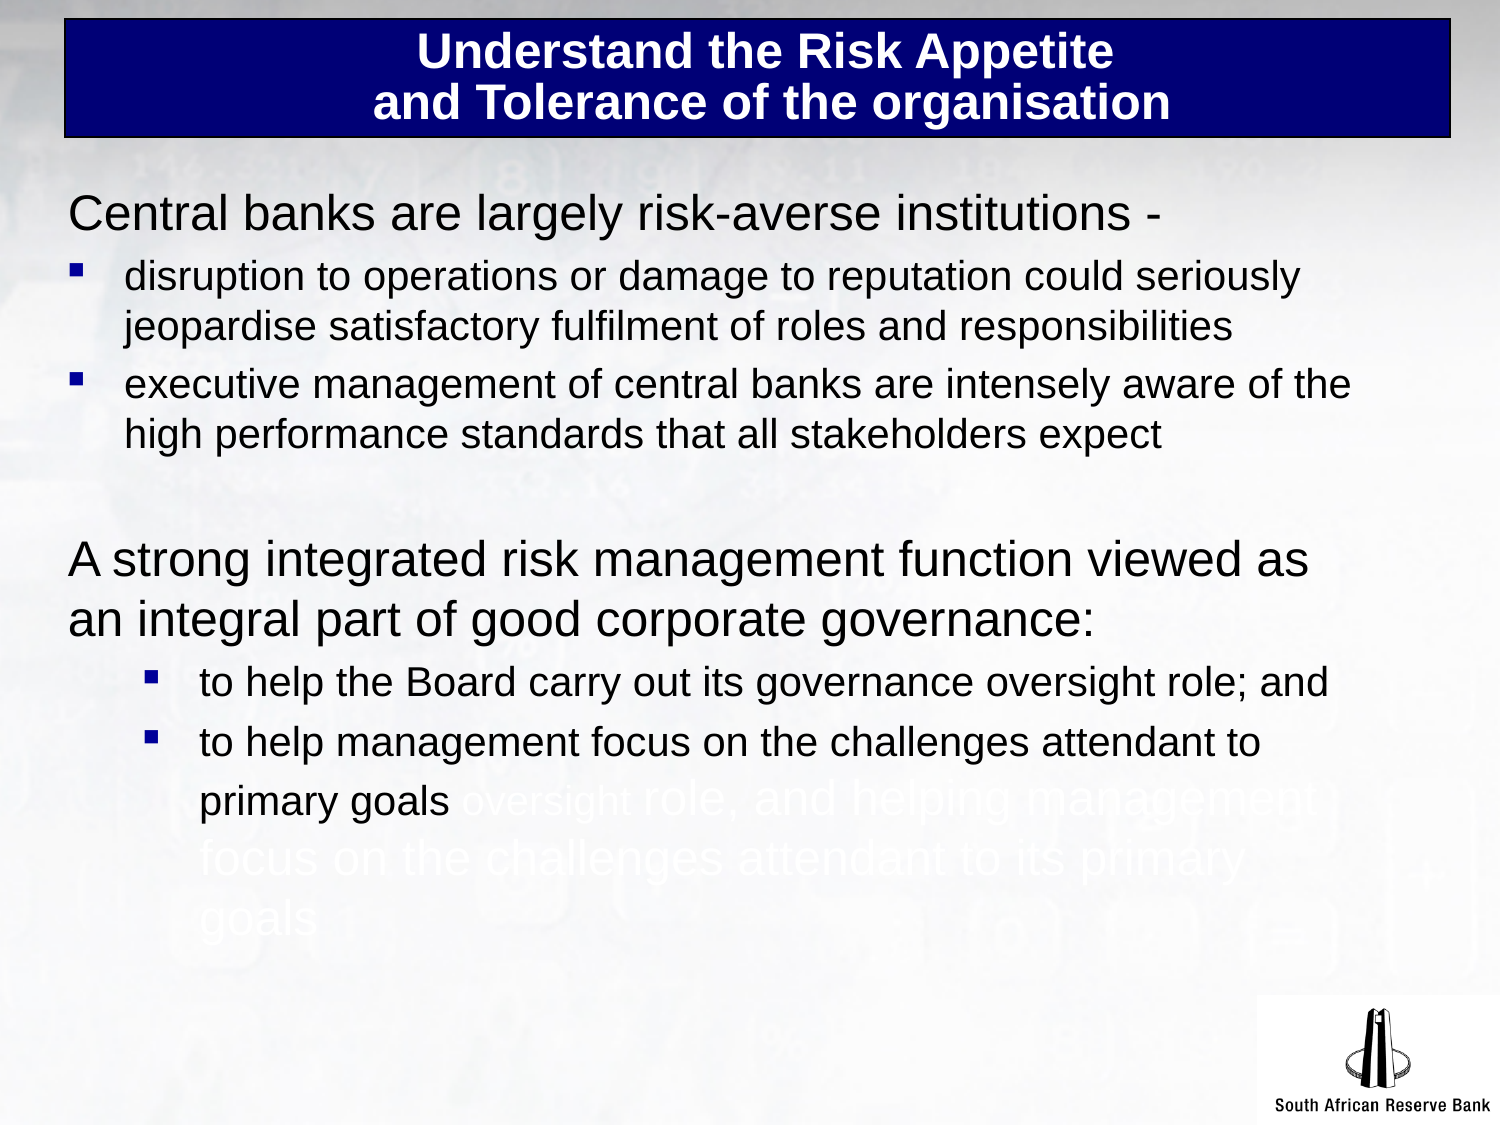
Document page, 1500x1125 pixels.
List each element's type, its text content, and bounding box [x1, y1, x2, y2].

title Understand the Risk Appetite and Tolerance of the organisation [64, 18, 1451, 138]
list Central banks are largely risk-averse institutions - disruption to operations or damage to reputation could seriously jeopardise satisfactory fulfilment of roles and responsibilities executive management of central banks are intensely aware of the high performance standards that all stakeholders expect A strong integrated risk management function viewed as an integral part of good corporate governance: to help the Board carry out its governance oversight role; and to help management focus on the challenges attendant to primary goals oversight role, and helping management focus on the challenges attendant to its primary goals [52, 172, 1379, 1107]
picture [0, 0, 1500, 1125]
